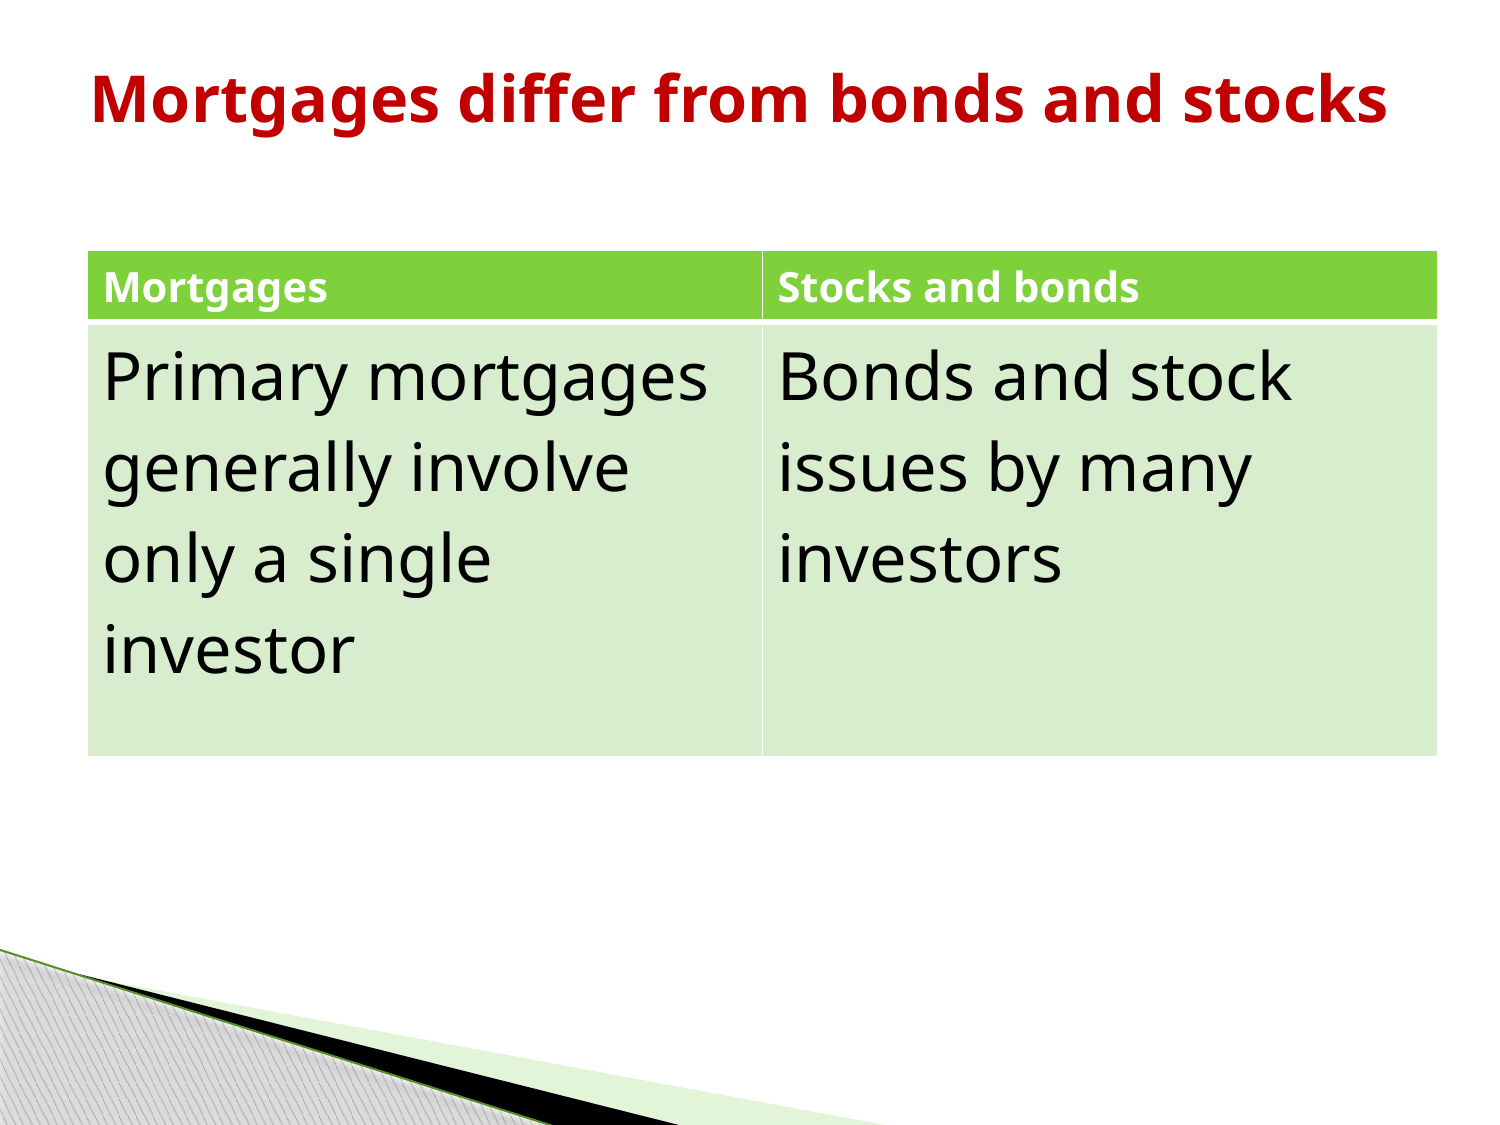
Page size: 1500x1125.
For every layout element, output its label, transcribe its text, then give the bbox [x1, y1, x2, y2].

table_header Stocks and bonds [763, 251, 1437, 319]
table_header Mortgages [88, 251, 762, 319]
table_cell Primary mortgages generally involve only a single investor [88, 325, 762, 756]
title Mortgages differ from bonds and stocks [75, 45, 1425, 150]
table_cell Bonds and stock issues by many investors [763, 325, 1437, 756]
